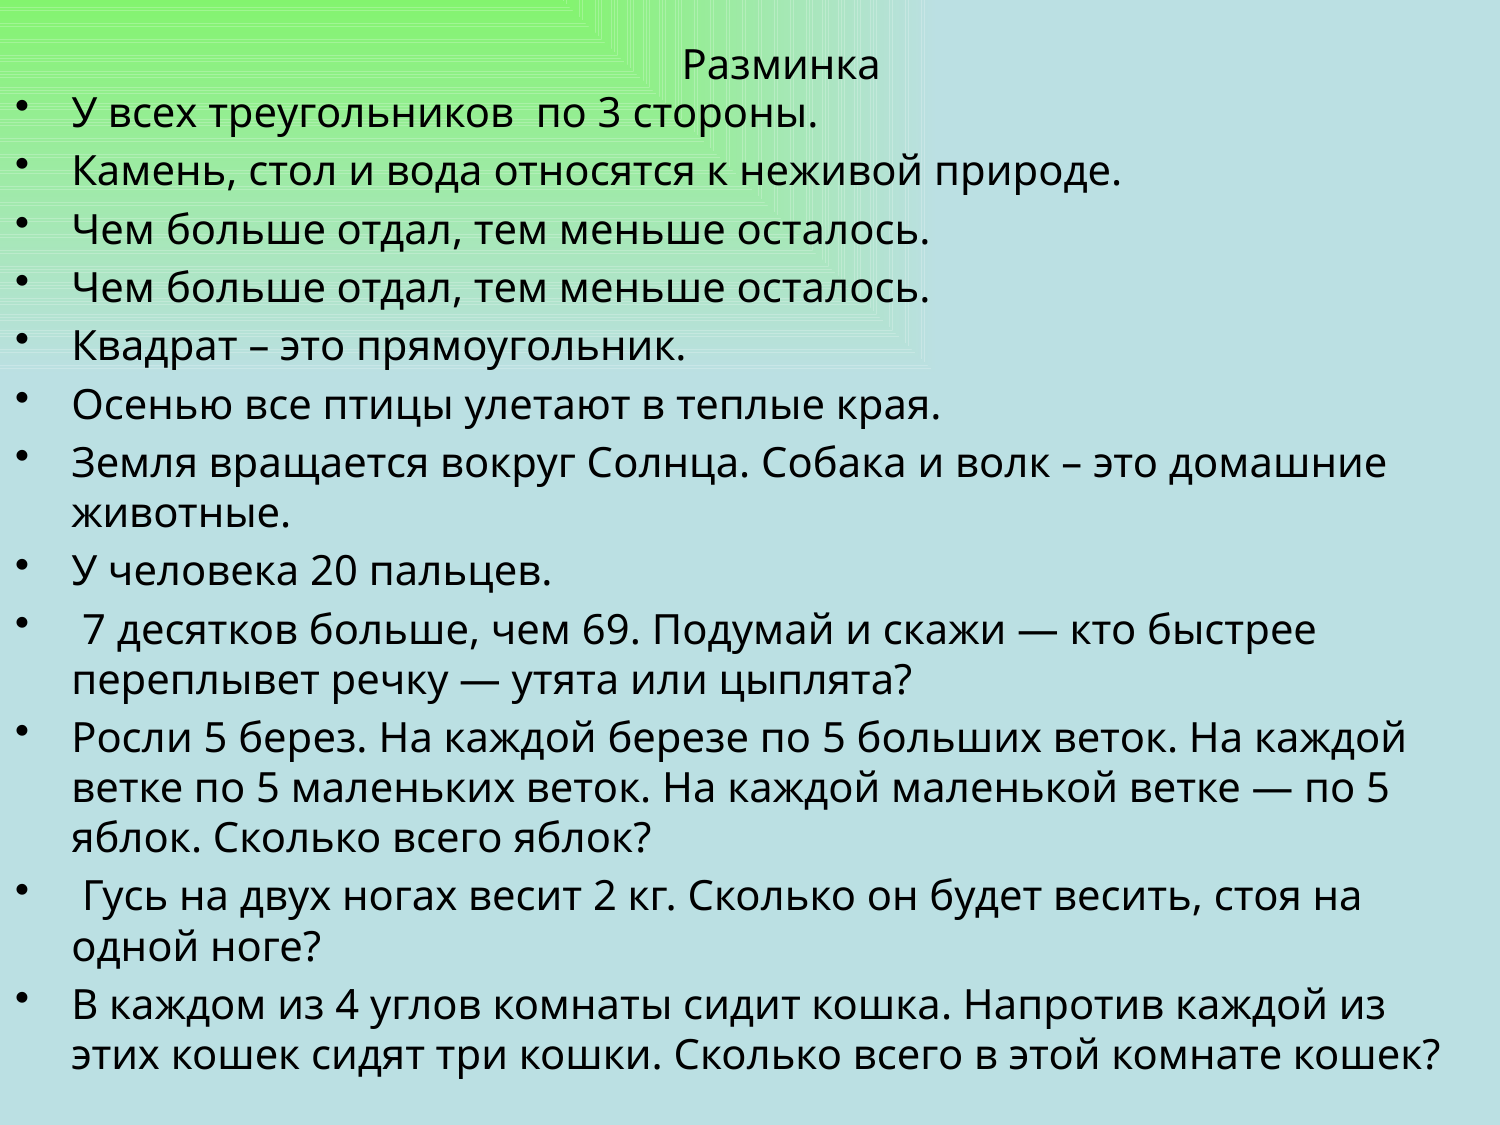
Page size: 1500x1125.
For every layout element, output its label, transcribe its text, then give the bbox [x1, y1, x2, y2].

title Разминка [599, 37, 963, 88]
list У всех треугольников по 3 стороны. Камень, стол и вода относятся к неживой природе. Чем больше отдал, тем меньше осталось. Чем больше отдал, тем меньше осталось. Квадрат – это прямоугольник. Осенью все птицы улетают в теплые края. Земля вращается вокруг Солнца. Собака и волк – это домашние животные. У человека 20 пальцев. 7 десятков больше, чем 69. Подумай и скажи — кто быстрее переплывет речку — утята или цыплята? Росли 5 берез. На каждой березе по 5 больших веток. На каждой ветке по 5 маленьких веток. На каждой маленькой ветке — по 5 яблок. Сколько всего яблок? Гусь на двух ногах весит 2 кг. Сколько он будет весить, стоя на одной ноге? В каждом из 4 углов комнаты сидит кошка. Напротив каждой из этих кошек сидят три кошки. Сколько всего в этой комнате кошек? [0, 99, 1500, 1101]
